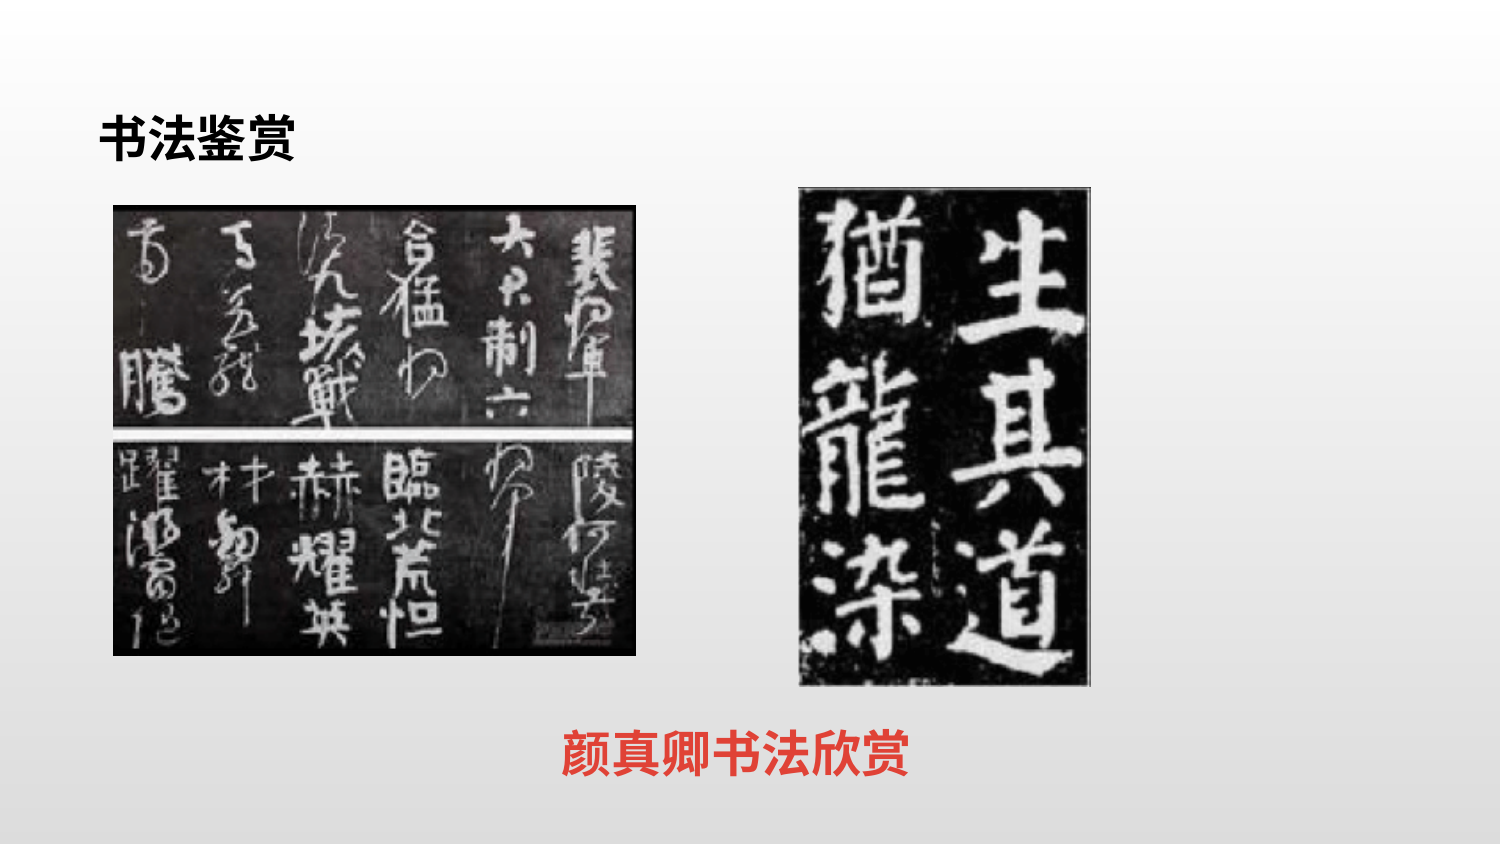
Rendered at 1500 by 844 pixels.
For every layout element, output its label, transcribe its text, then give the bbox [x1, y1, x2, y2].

picture [113, 205, 636, 656]
picture [798, 187, 1091, 687]
text_box 颜真卿书法欣赏 [549, 686, 983, 788]
text_box 书法鉴赏 [85, 102, 523, 174]
